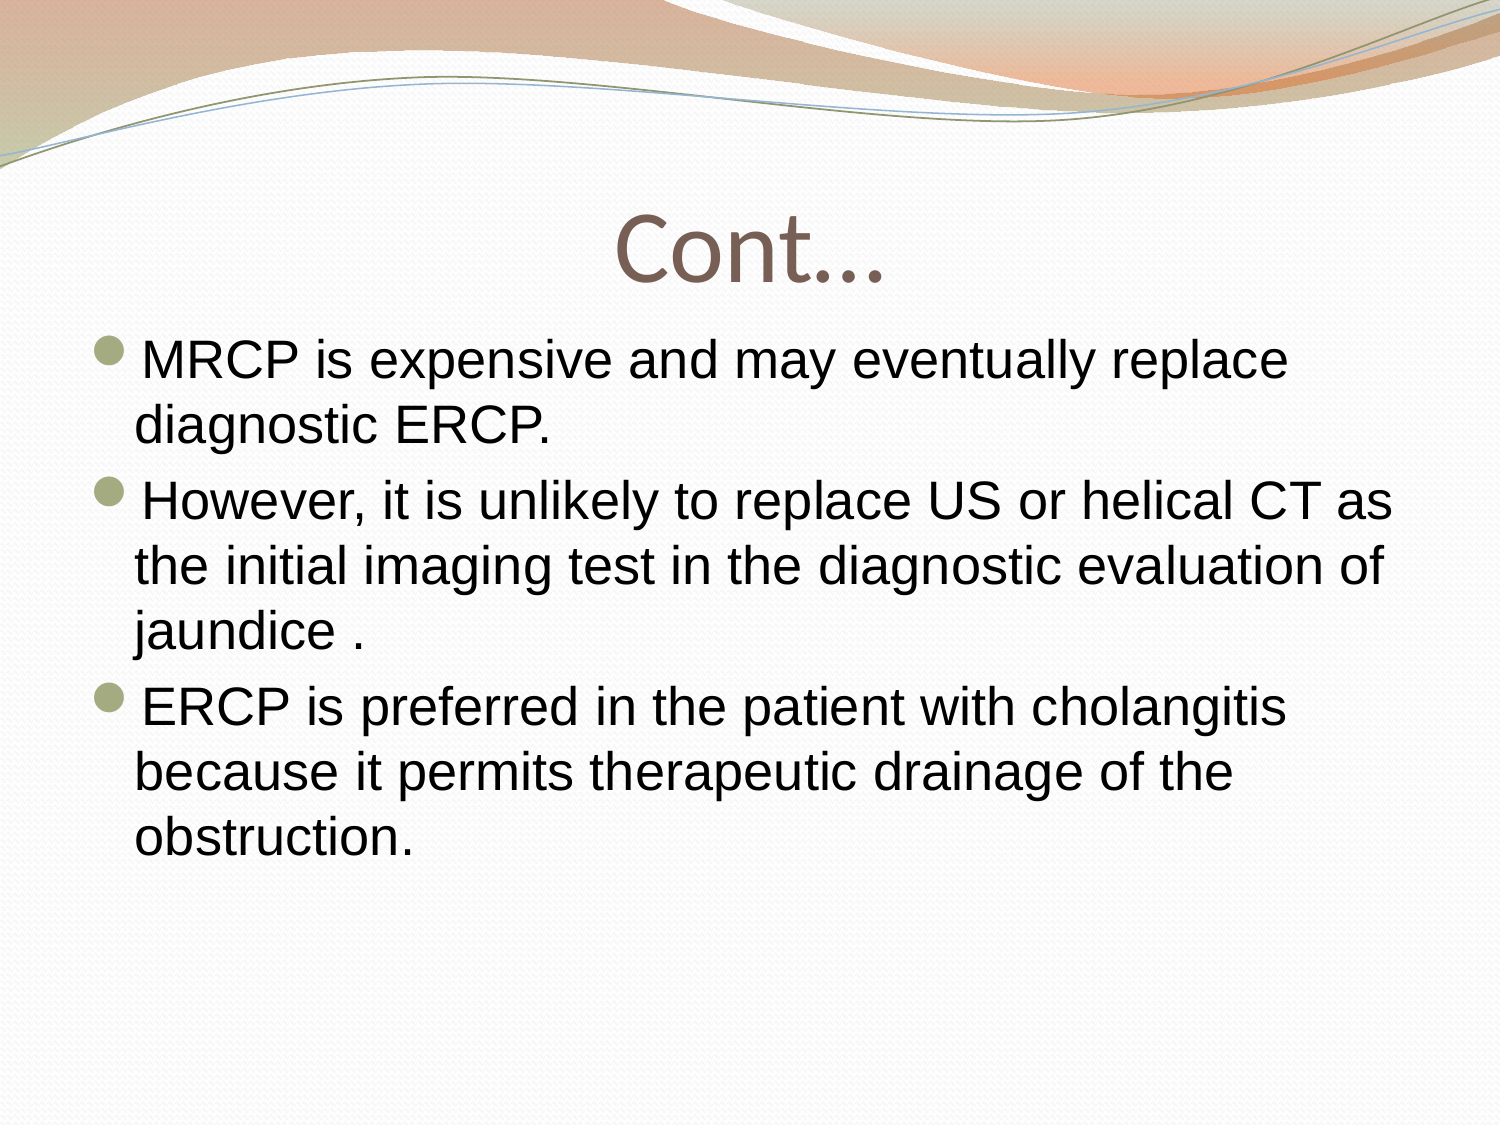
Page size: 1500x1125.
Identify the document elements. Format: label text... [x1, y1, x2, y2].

list MRCP is expensive and may eventually replace diagnostic ERCP. However, it is unlikely to replace US or helical CT as the initial imaging test in the diagnostic evaluation of jaundice . ERCP is preferred in the patient with cholangitis because it permits therapeutic drainage of the obstruction. [75, 317, 1425, 1038]
title Cont… [75, 115, 1425, 303]
